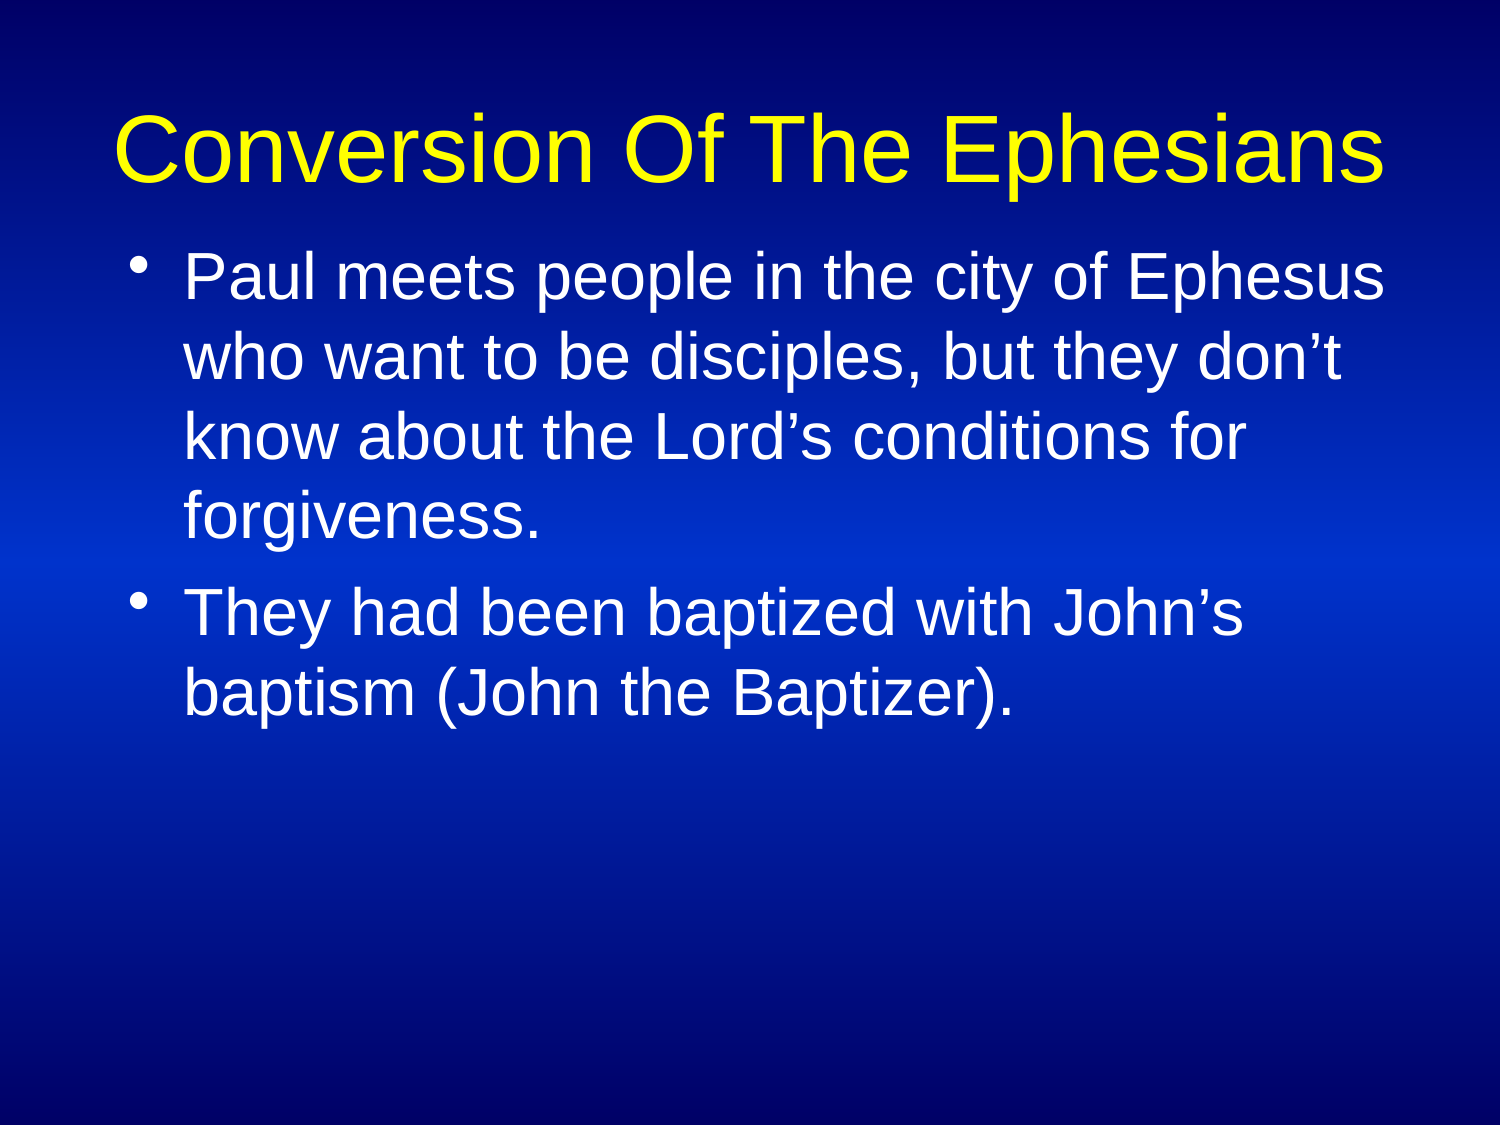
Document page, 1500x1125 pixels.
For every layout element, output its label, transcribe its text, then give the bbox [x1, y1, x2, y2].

title Conversion Of The Ephesians [37, 50, 1463, 238]
list Paul meets people in the city of Ephesus who want to be disciples, but they don’t know about the Lord’s conditions for forgiveness. They had been baptized with John’s baptism (John the Baptizer). [112, 224, 1463, 1013]
